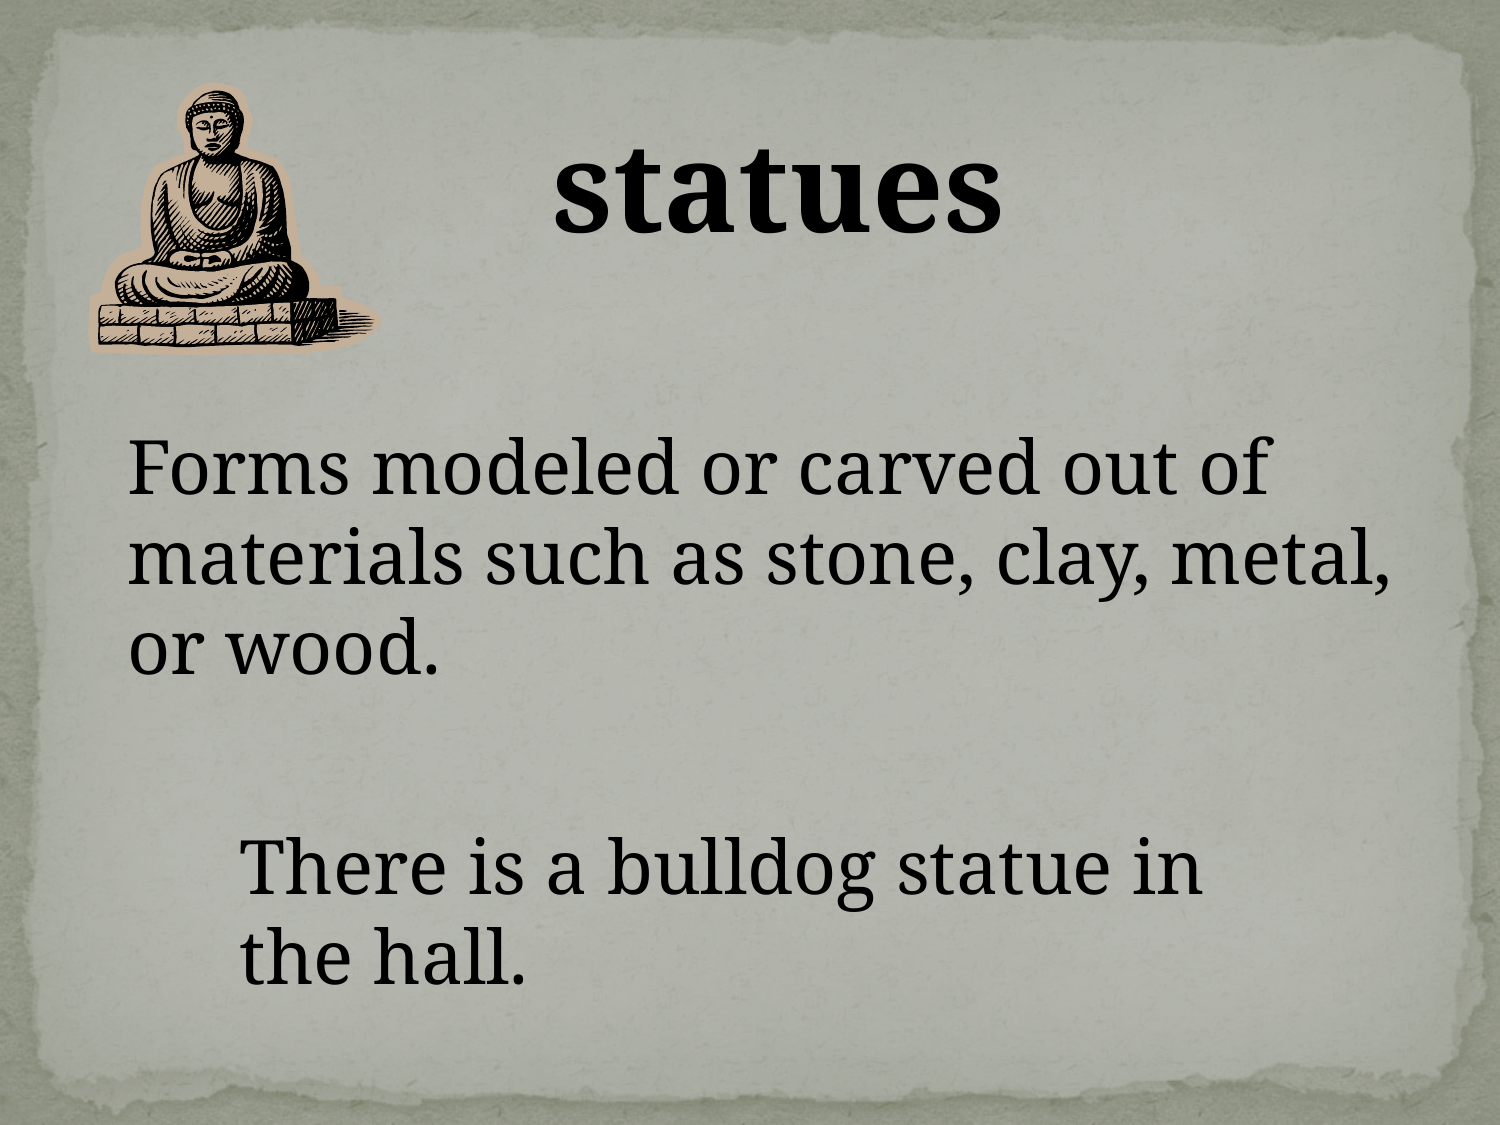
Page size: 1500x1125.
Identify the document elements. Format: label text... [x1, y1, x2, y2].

text_box Forms modeled or carved out of materials such as stone, clay, metal, or wood. [112, 412, 1413, 698]
text_box statues [537, 99, 1163, 265]
text_box There is a bulldog statue in the hall. [225, 812, 1238, 1008]
picture [89, 76, 381, 353]
